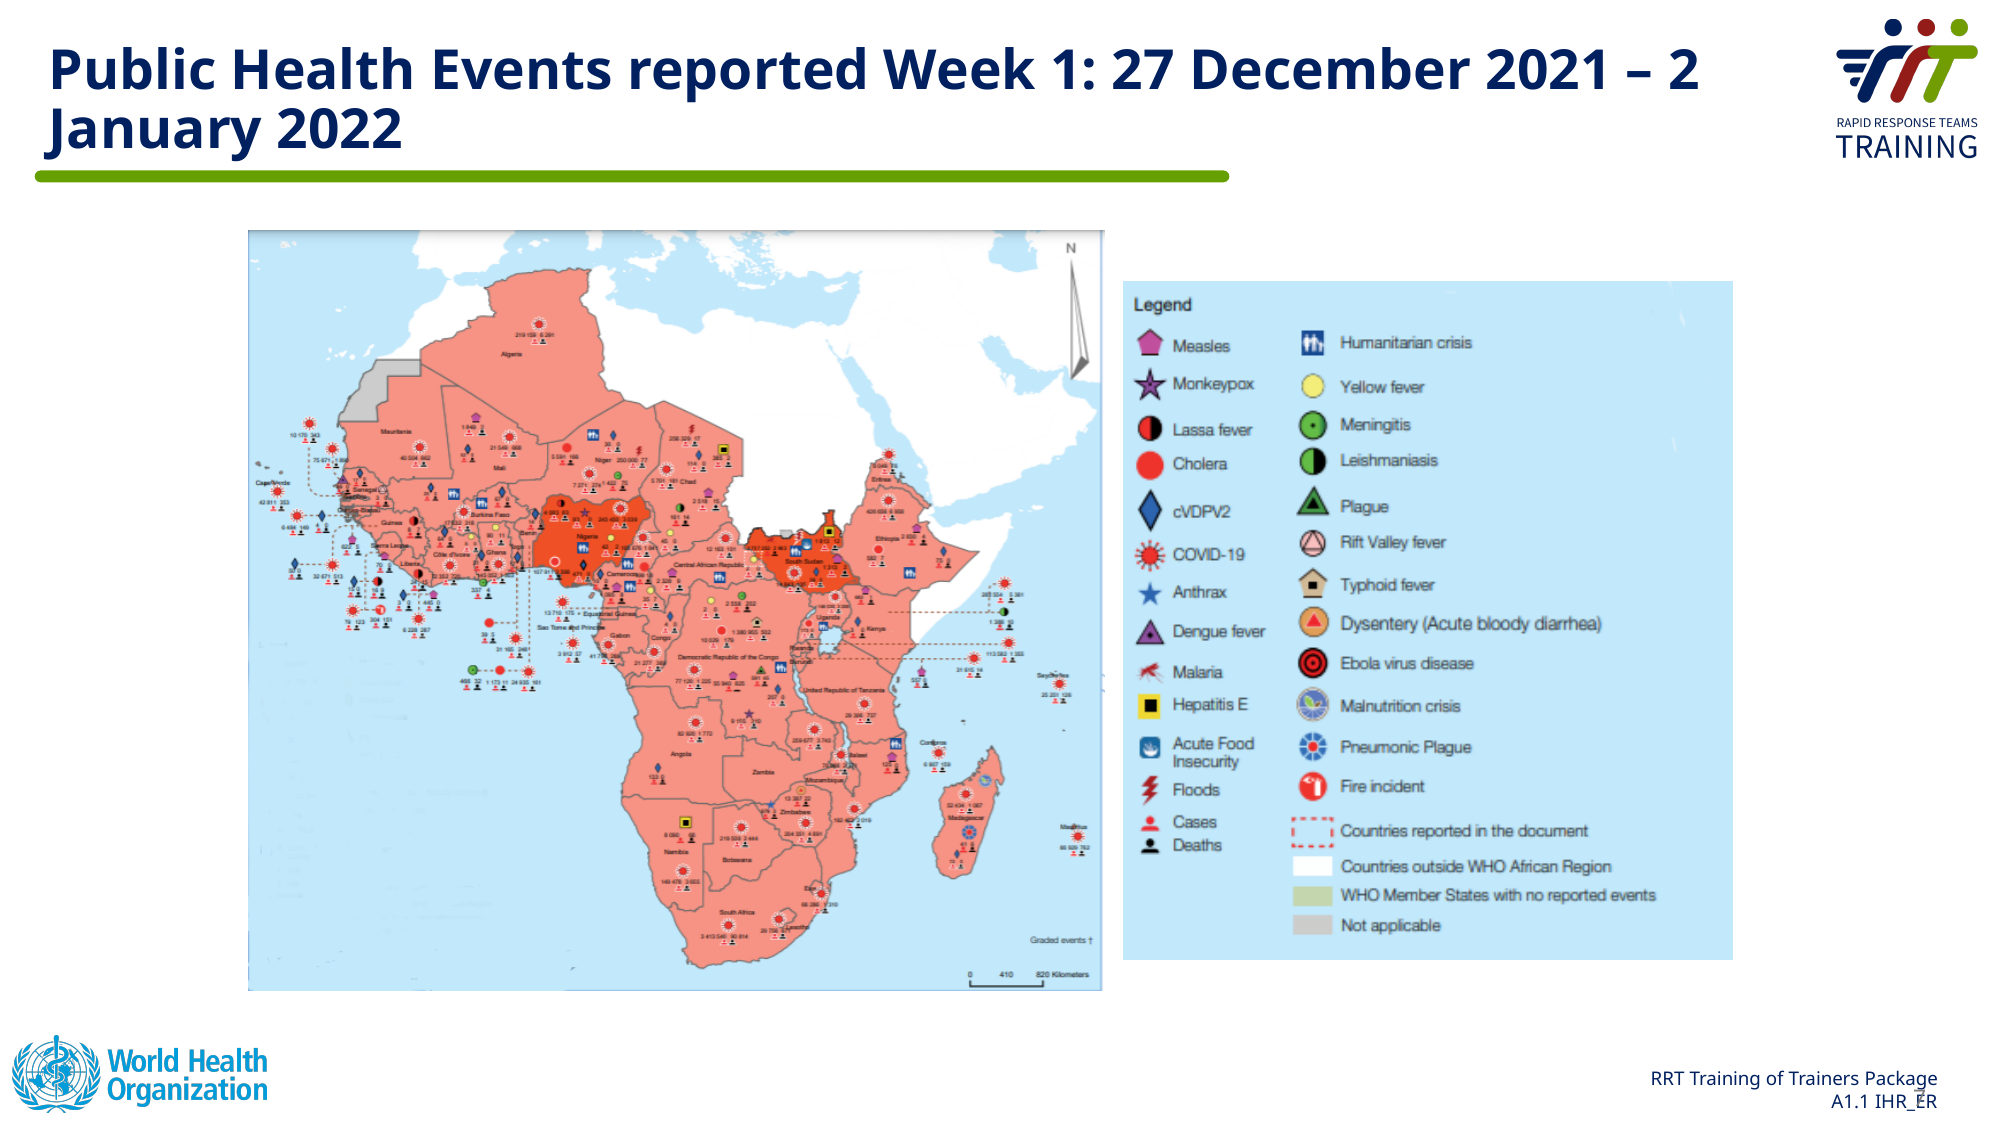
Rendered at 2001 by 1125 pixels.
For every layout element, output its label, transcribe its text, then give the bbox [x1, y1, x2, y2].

picture [1835, 19, 1978, 167]
picture [12, 1035, 267, 1113]
title Public Health Events reported Week 1: 27 December 2021 – 2 January 2022 [40, 27, 1839, 175]
picture [58, 1050, 64, 1058]
picture [247, 230, 1105, 991]
text_box [34, 170, 1230, 183]
picture [12, 1083, 48, 1113]
picture [1122, 281, 1733, 960]
